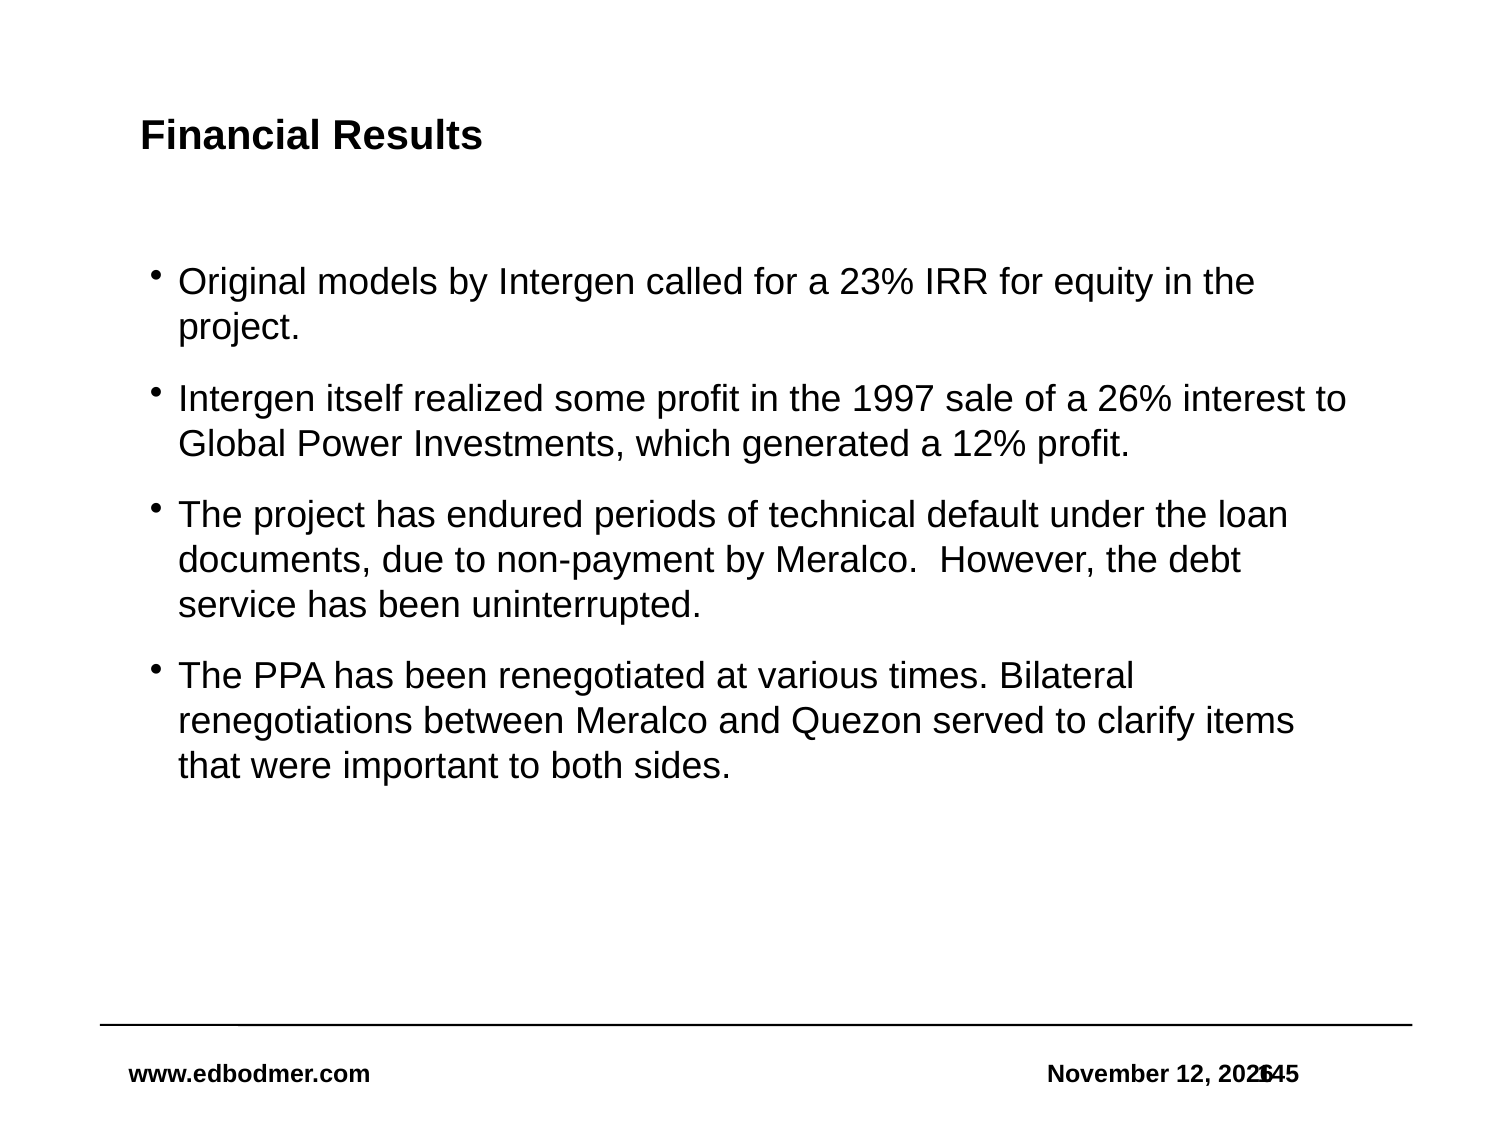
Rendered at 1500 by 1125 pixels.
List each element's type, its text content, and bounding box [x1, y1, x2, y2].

title Financial Results [124, 99, 1288, 226]
list Original models by Intergen called for a 23% IRR for equity in the project. Intergen itself realized some profit in the 1997 sale of a 26% interest to Global Power Investments, which generated a 12% profit. The project has endured periods of technical default under the loan documents, due to non-payment by Meralco. However, the debt service has been uninterrupted. The PPA has been renegotiated at various times. Bilateral renegotiations between Meralco and Quezon served to clarify items that were important to both sides. [124, 249, 1376, 1001]
